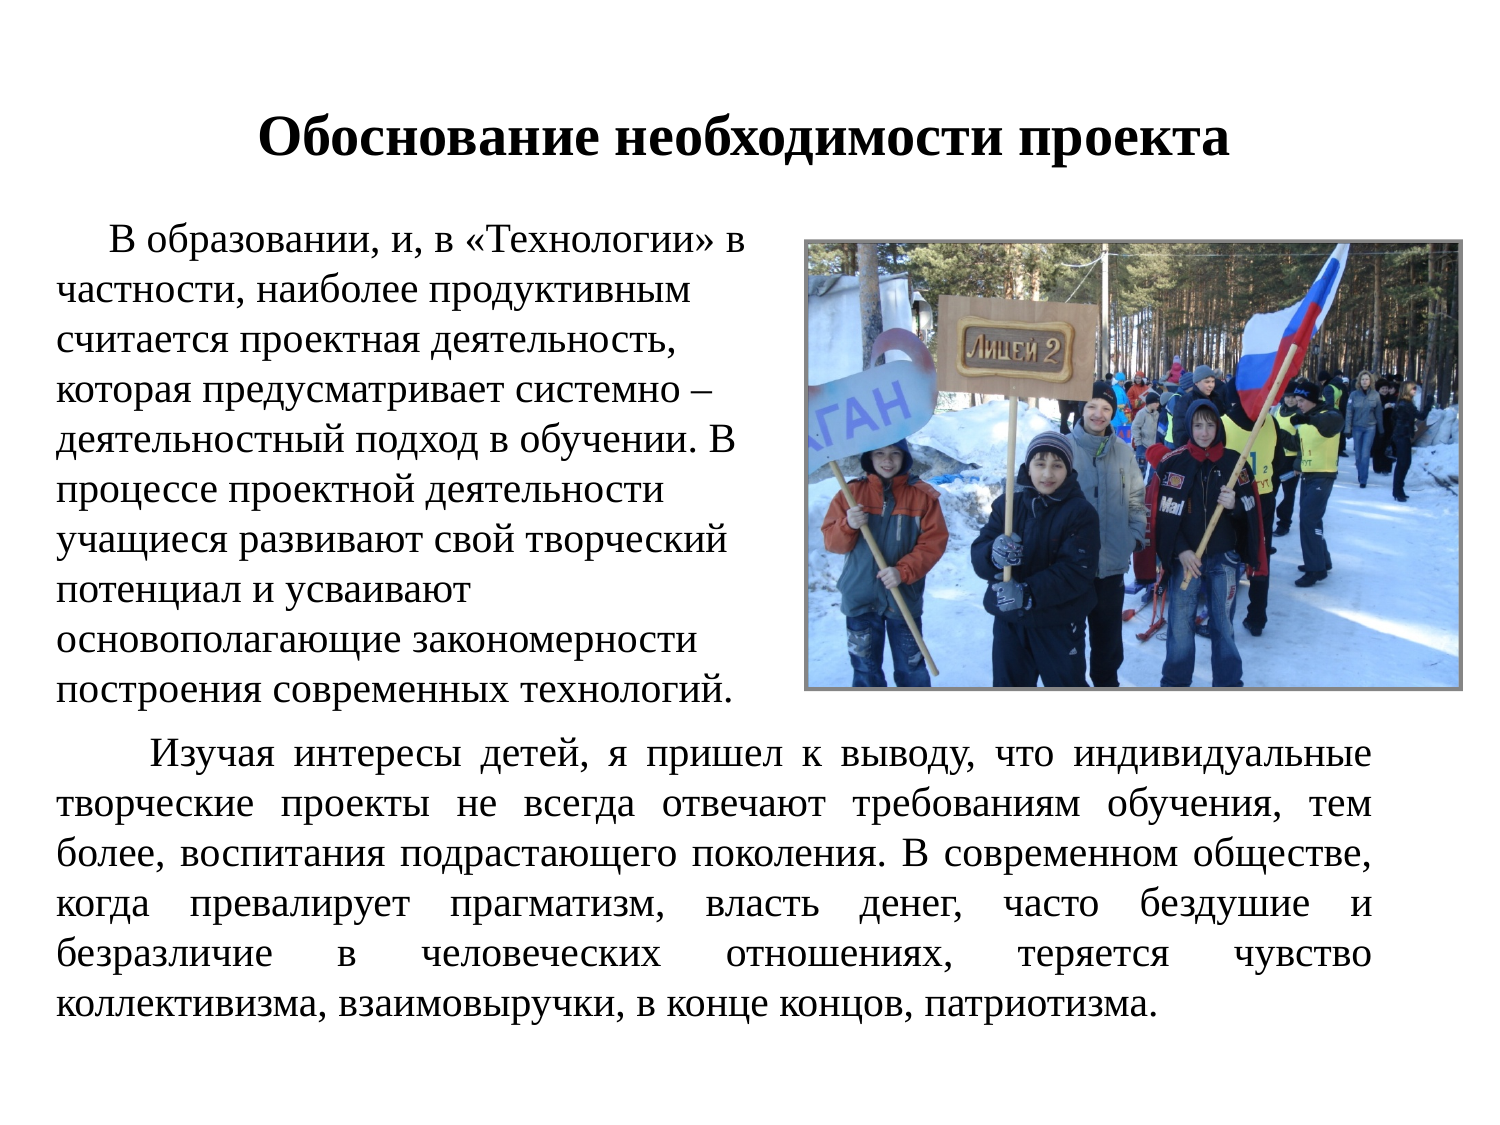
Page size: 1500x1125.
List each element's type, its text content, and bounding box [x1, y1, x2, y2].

picture [807, 243, 1459, 688]
text_box Обоснование необходимости проекта [147, 90, 1341, 175]
text_box Изучая интересы детей, я пришел к выводу, что индивидуальные творческие проекты не всегда отвечают требованиям обучения, тем более, воспитания подрастающего поколения. В современном обществе, когда превалирует прагматизм, власть денег, часто бездушие и безразличие в человеческих отношениях, теряется чувство коллективизма, взаимовыручки, в конце концов, патриотизма. [41, 716, 1388, 1032]
text_box В образовании, и, в «Технологии» в частности, наиболее продуктивным считается проектная деятельность, которая предусматривает системно – деятельностный подход в обучении. В процессе проектной деятельности учащиеся развивают свой творческий потенциал и усваивают основополагающие закономерности построения современных технологий. [41, 203, 786, 716]
